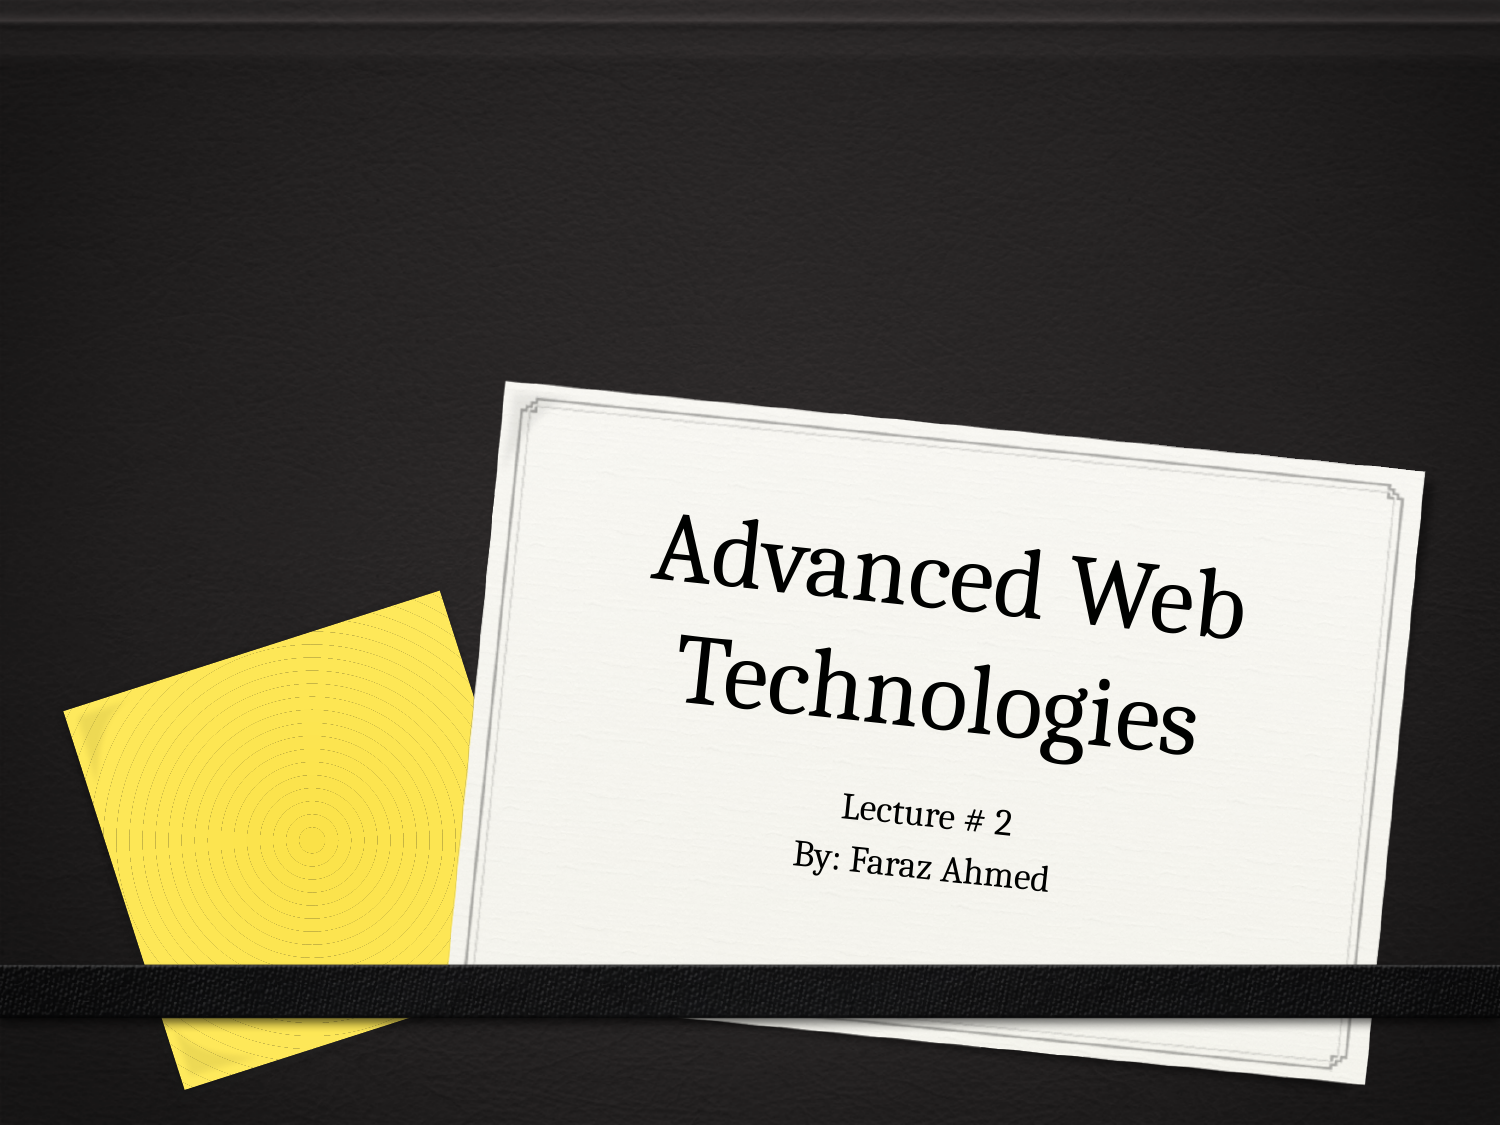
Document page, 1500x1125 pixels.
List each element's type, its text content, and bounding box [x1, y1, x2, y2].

picture [69, 693, 157, 788]
picture [0, 379, 1500, 1102]
title Advanced Web Technologies [536, 453, 1355, 798]
subtitle Lecture # 2 By: Faraz Ahmed [518, 740, 1326, 994]
